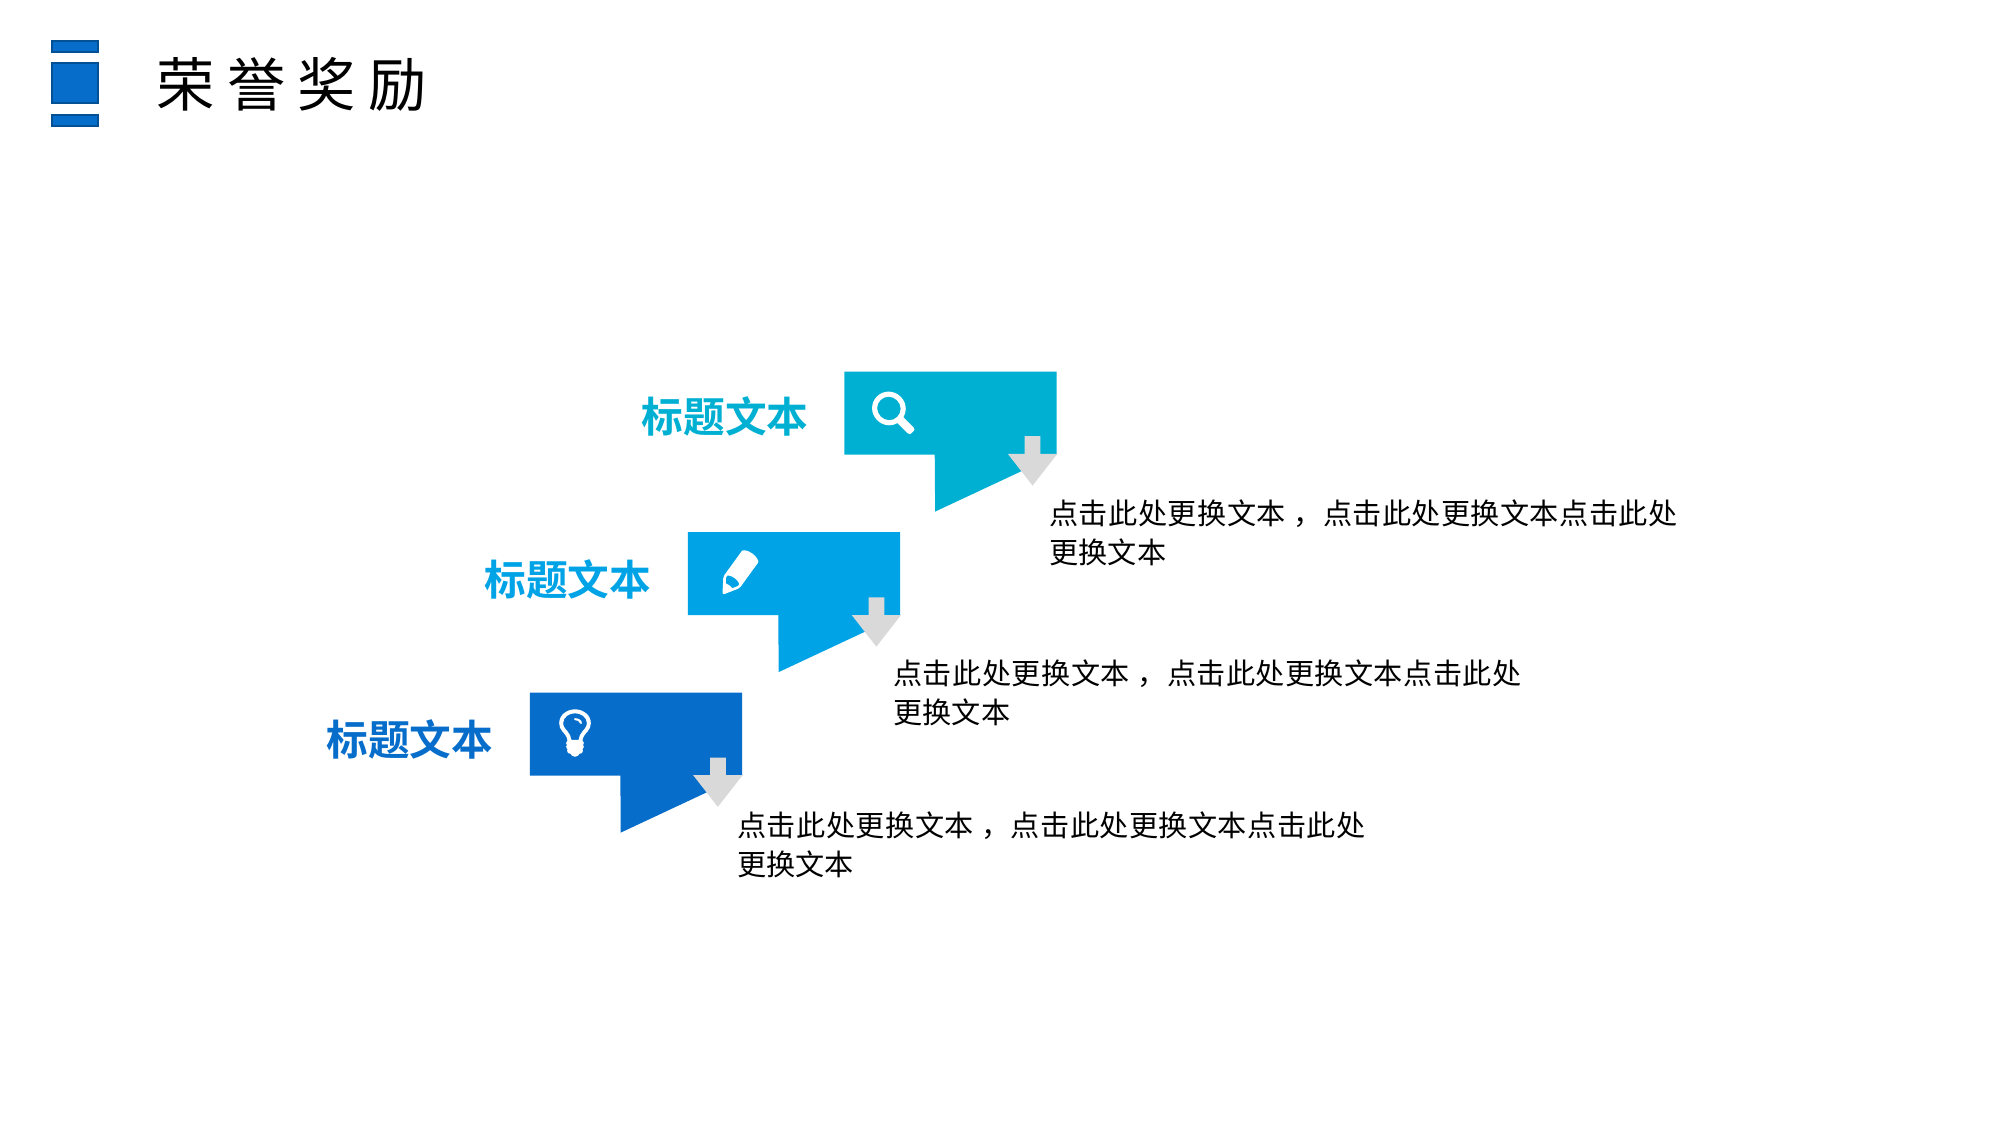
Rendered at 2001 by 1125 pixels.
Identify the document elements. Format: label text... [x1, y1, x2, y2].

text_box 荣誉奖励 [141, 40, 577, 126]
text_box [51, 40, 99, 126]
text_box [307, 371, 1693, 909]
